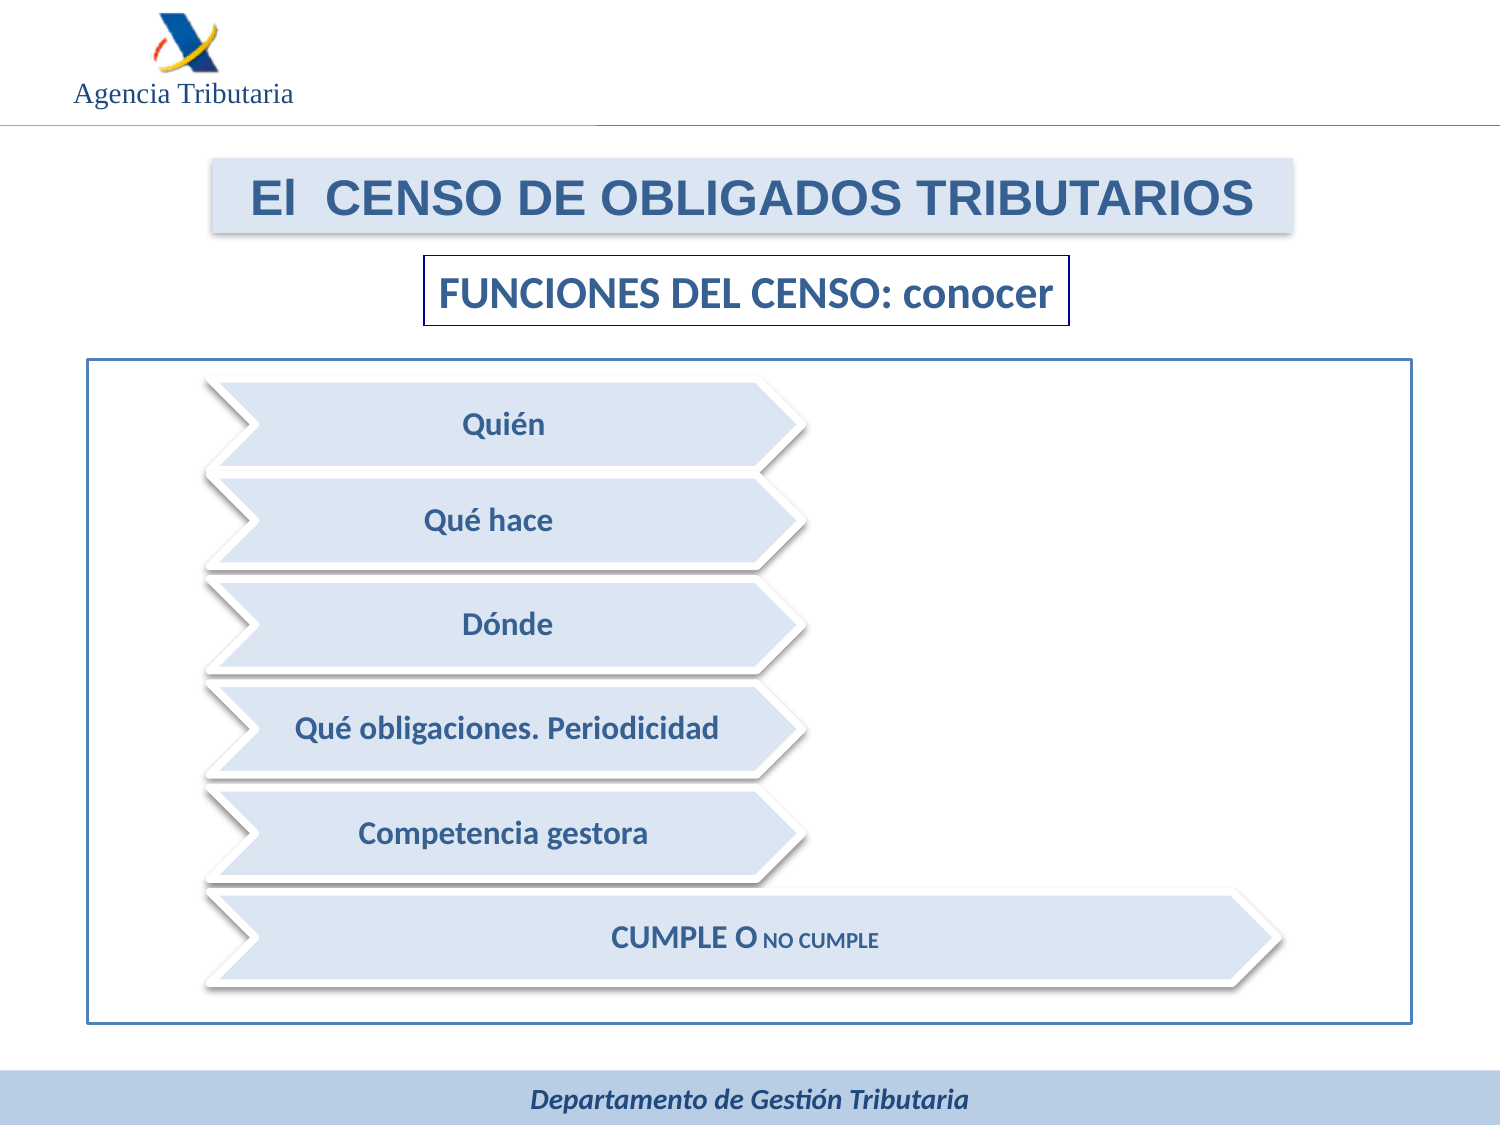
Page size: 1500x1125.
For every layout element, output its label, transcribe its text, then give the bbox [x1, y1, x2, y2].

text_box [107, 378, 1393, 992]
text_box [86, 358, 1413, 1025]
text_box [0, 0, 1500, 126]
text_box FUNCIONES DEL CENSO: conocer [423, 255, 1070, 326]
text_box El CENSO DE OBLIGADOS TRIBUTARIOS [212, 158, 1294, 233]
